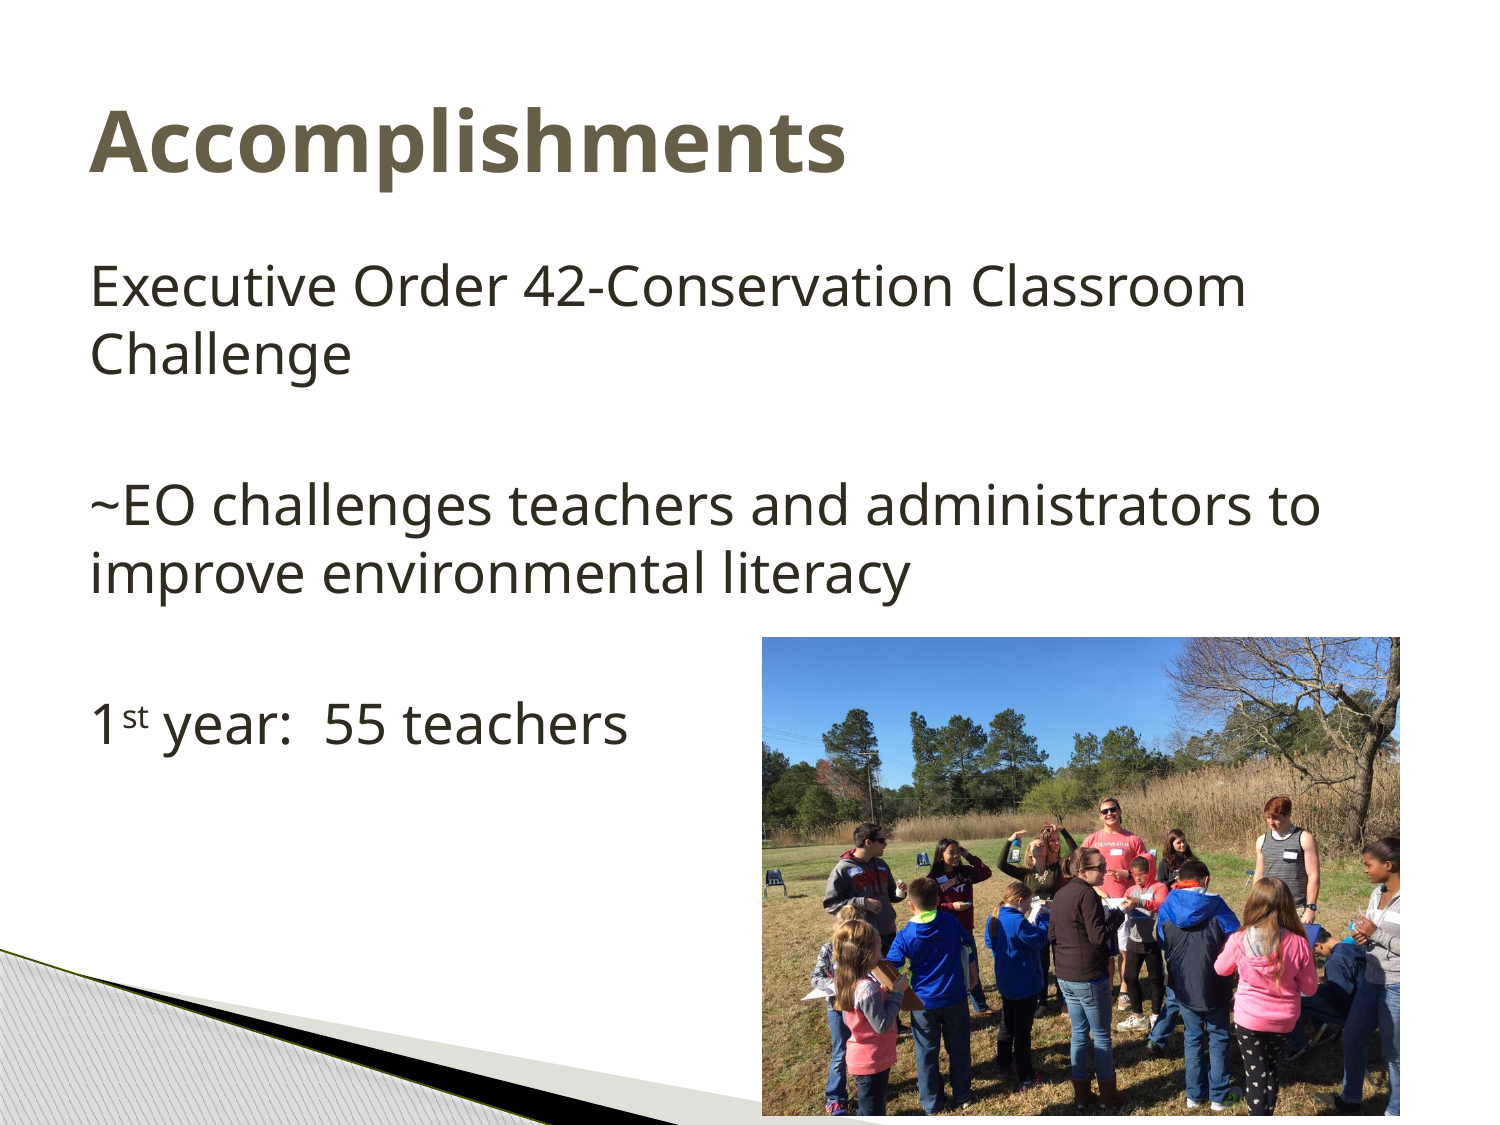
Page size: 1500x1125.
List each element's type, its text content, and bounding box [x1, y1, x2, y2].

list Executive Order 42-Conservation Classroom Challenge ~EO challenges teachers and administrators to improve environmental literacy 1st year: 55 teachers [75, 243, 1425, 986]
title Accomplishments [75, 45, 1425, 233]
picture [762, 637, 1401, 1116]
